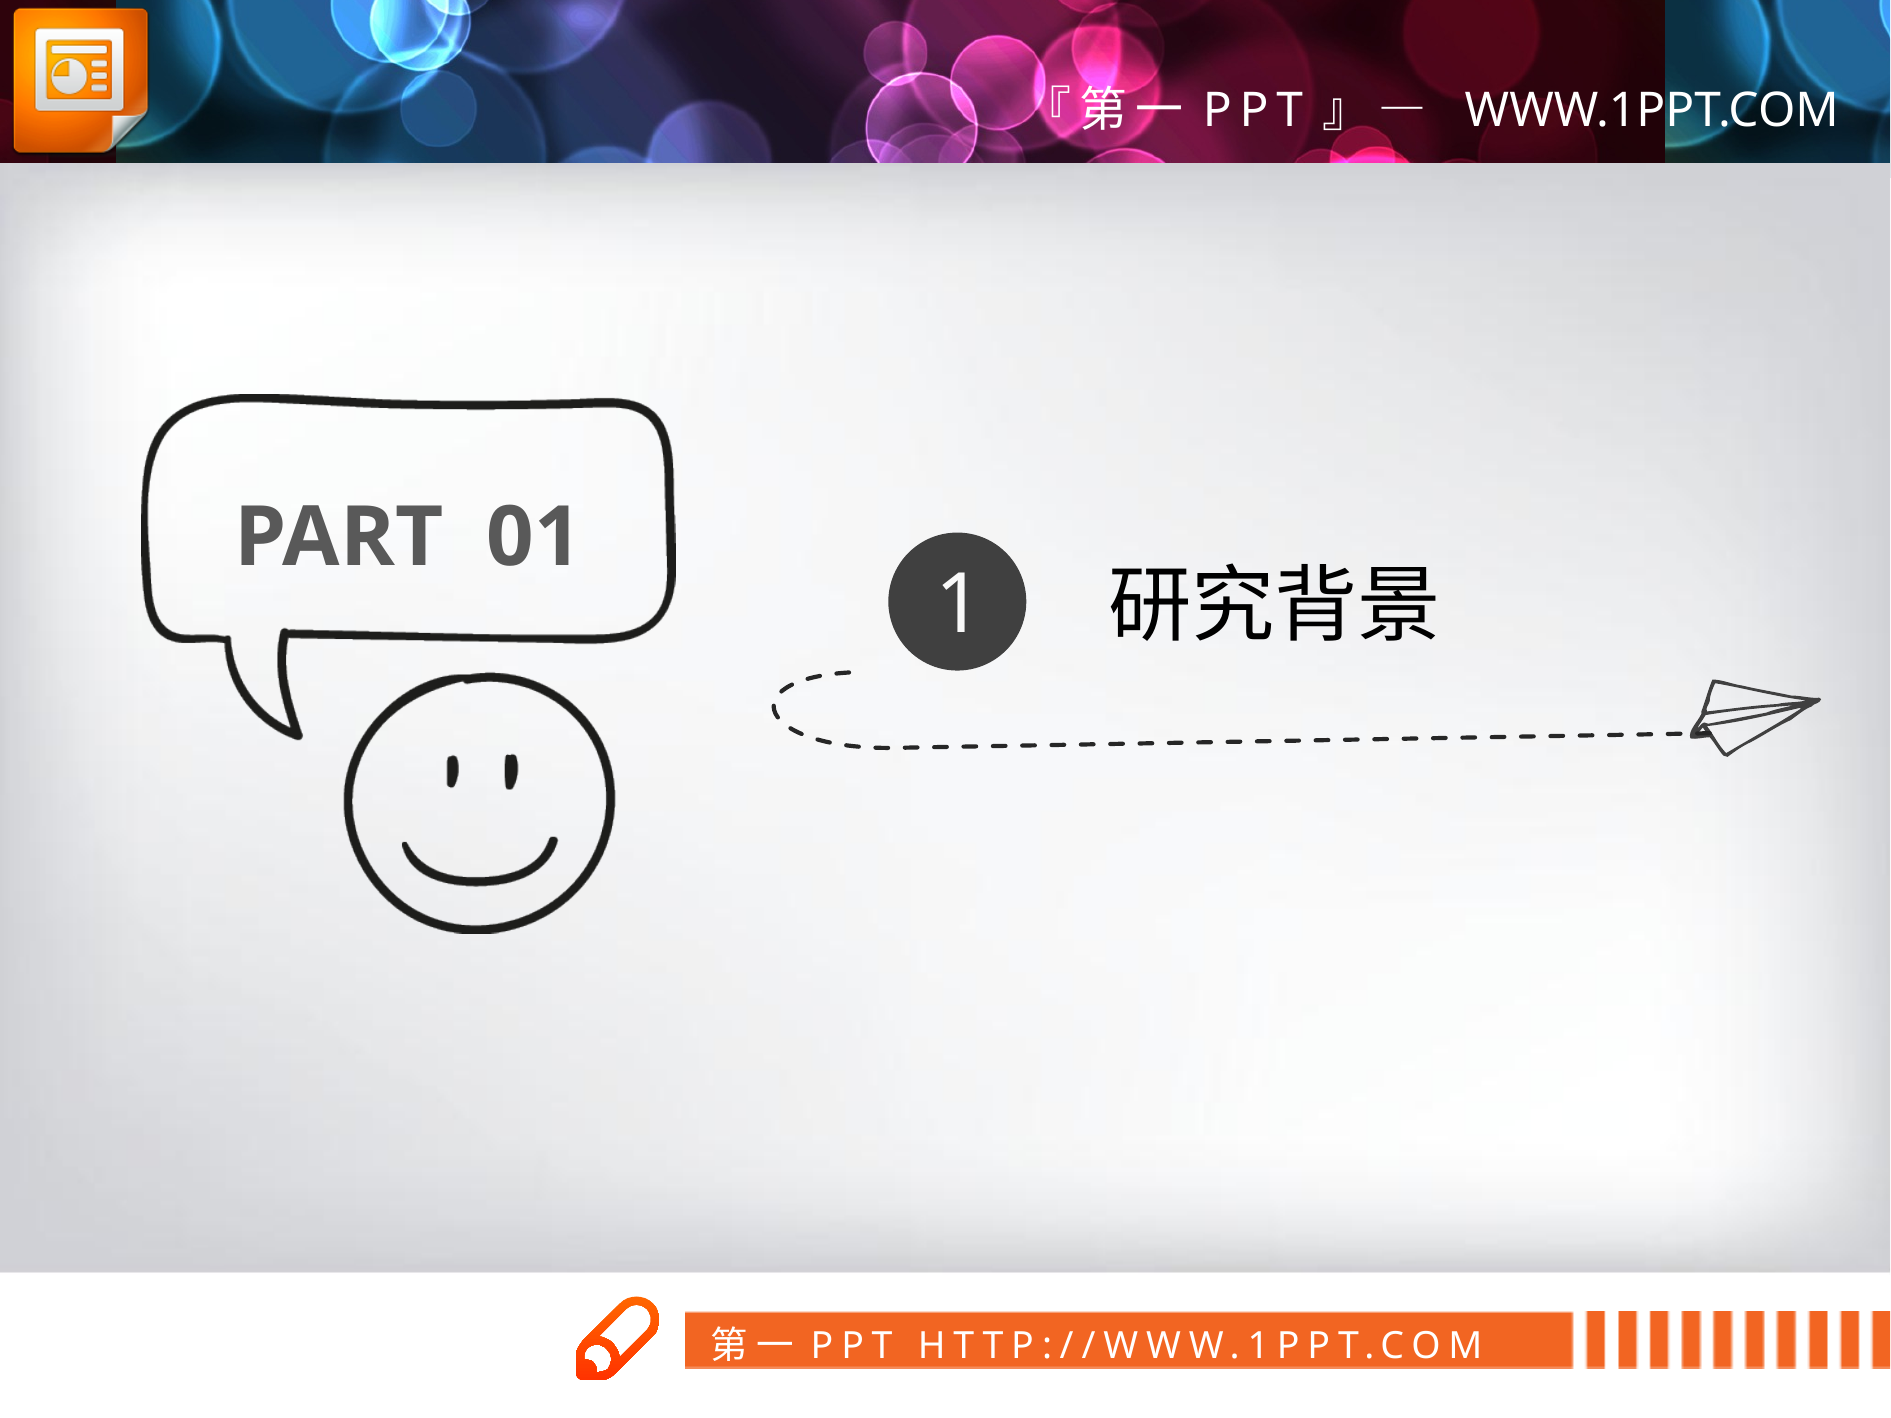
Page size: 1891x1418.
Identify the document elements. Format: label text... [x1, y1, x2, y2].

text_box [888, 532, 1027, 671]
text_box 研究背景 [1093, 543, 1640, 659]
text_box [1689, 679, 1822, 757]
picture [685, 1311, 1891, 1369]
picture [0, 0, 1891, 1275]
text_box [773, 672, 1719, 748]
